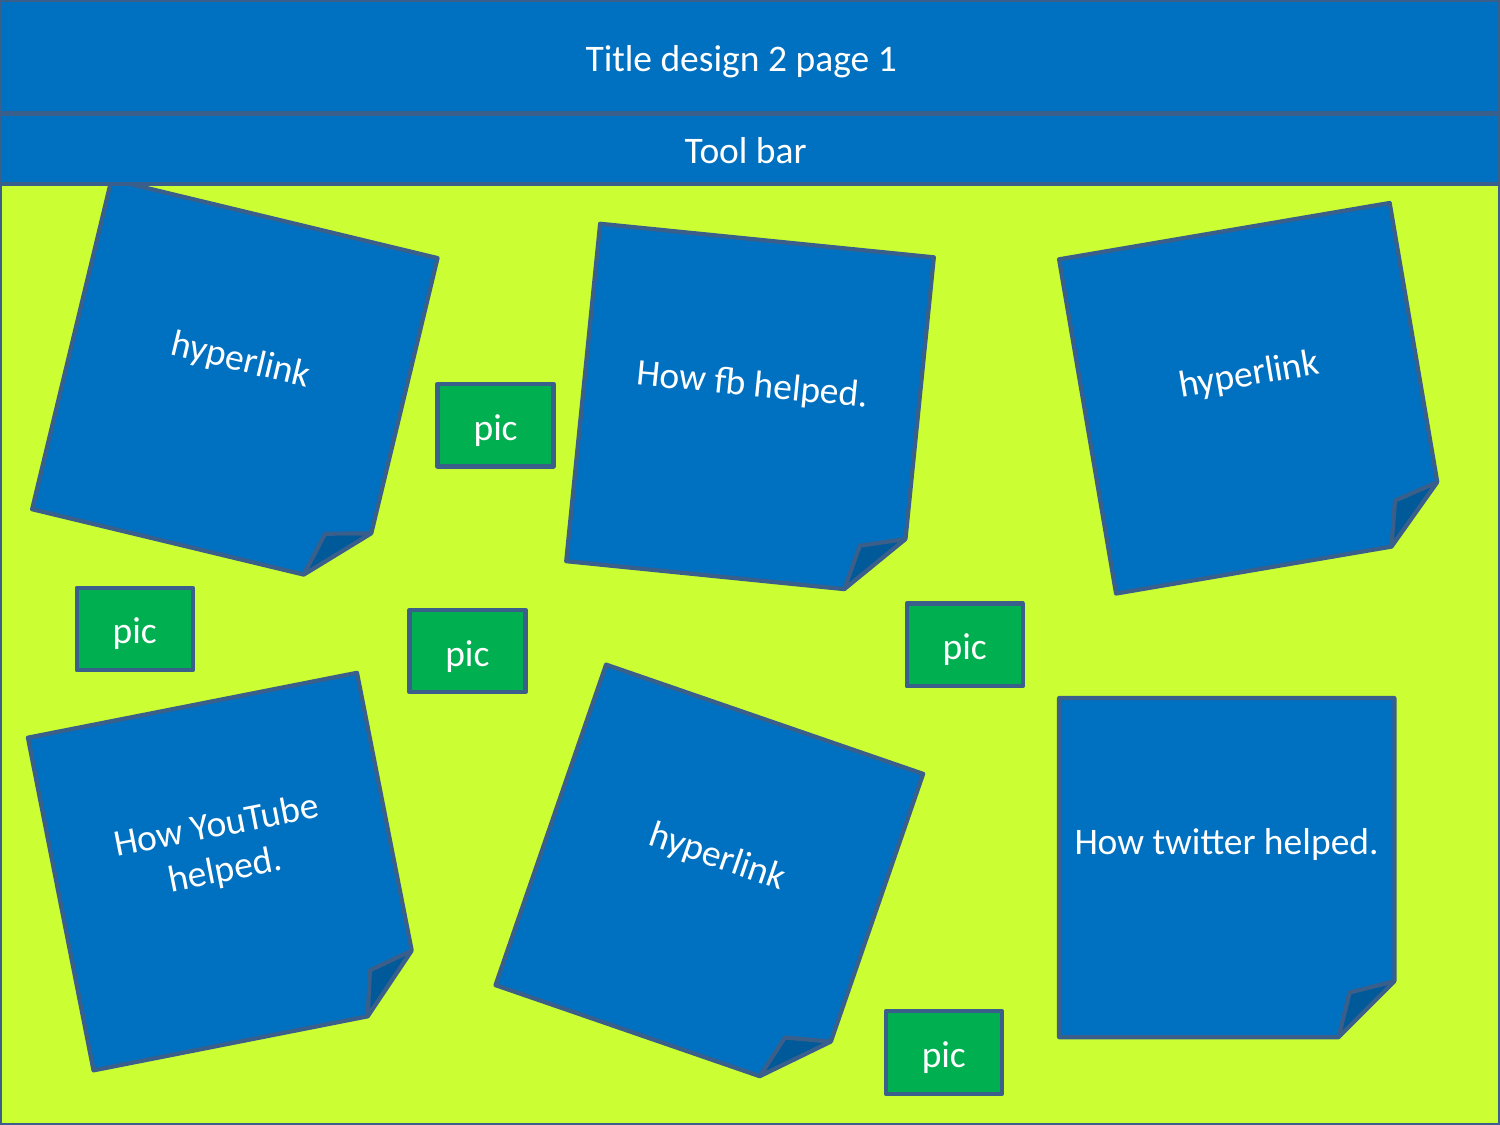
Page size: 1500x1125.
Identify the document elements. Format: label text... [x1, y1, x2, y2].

text_box How twitter helped. [1056, 695, 1397, 1040]
text_box hyperlink [1057, 200, 1440, 596]
text_box pic [75, 586, 195, 672]
text_box pic [905, 601, 1025, 688]
text_box How YouTube helped. [25, 670, 414, 1073]
text_box hyperlink [30, 186, 440, 577]
text_box Tool bar [0, 111, 1500, 186]
text_box How fb helped. [564, 221, 936, 592]
text_box pic [407, 608, 528, 694]
text_box pic [435, 382, 556, 469]
text_box pic [884, 1009, 1004, 1096]
text_box [0, 186, 1500, 1125]
text_box hyperlink [493, 662, 926, 1079]
text_box Title design 2 page 1 [0, 0, 1500, 111]
